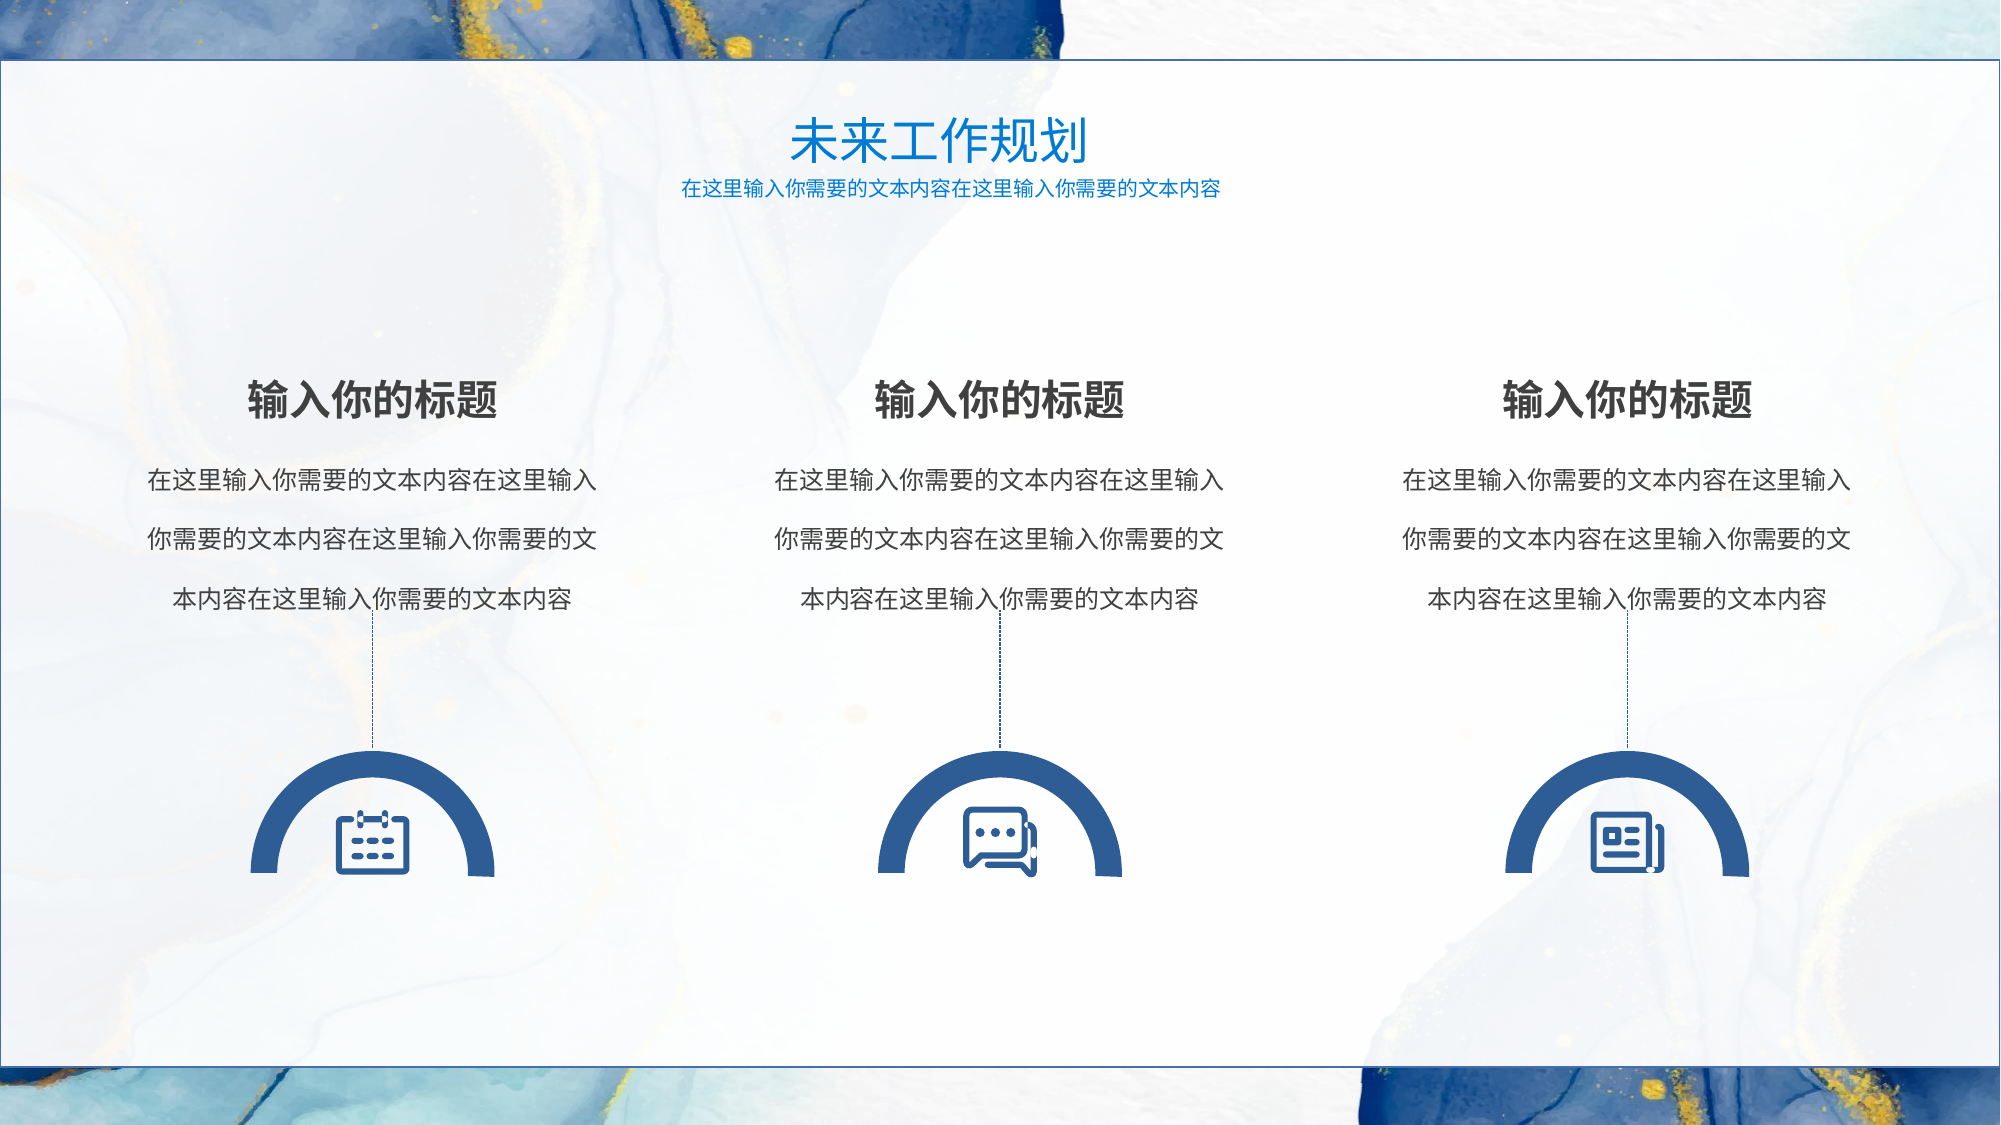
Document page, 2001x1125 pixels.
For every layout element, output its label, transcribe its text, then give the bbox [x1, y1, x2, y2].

text_box [0, 59, 2000, 1068]
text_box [130, 366, 615, 995]
text_box 在这里输入你需要的文本内容在这里输入你需要的文本内容 [623, 167, 1280, 208]
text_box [1385, 366, 1870, 995]
picture [0, 0, 2001, 1125]
text_box 未来工作规划 [774, 101, 1128, 167]
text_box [757, 366, 1243, 995]
